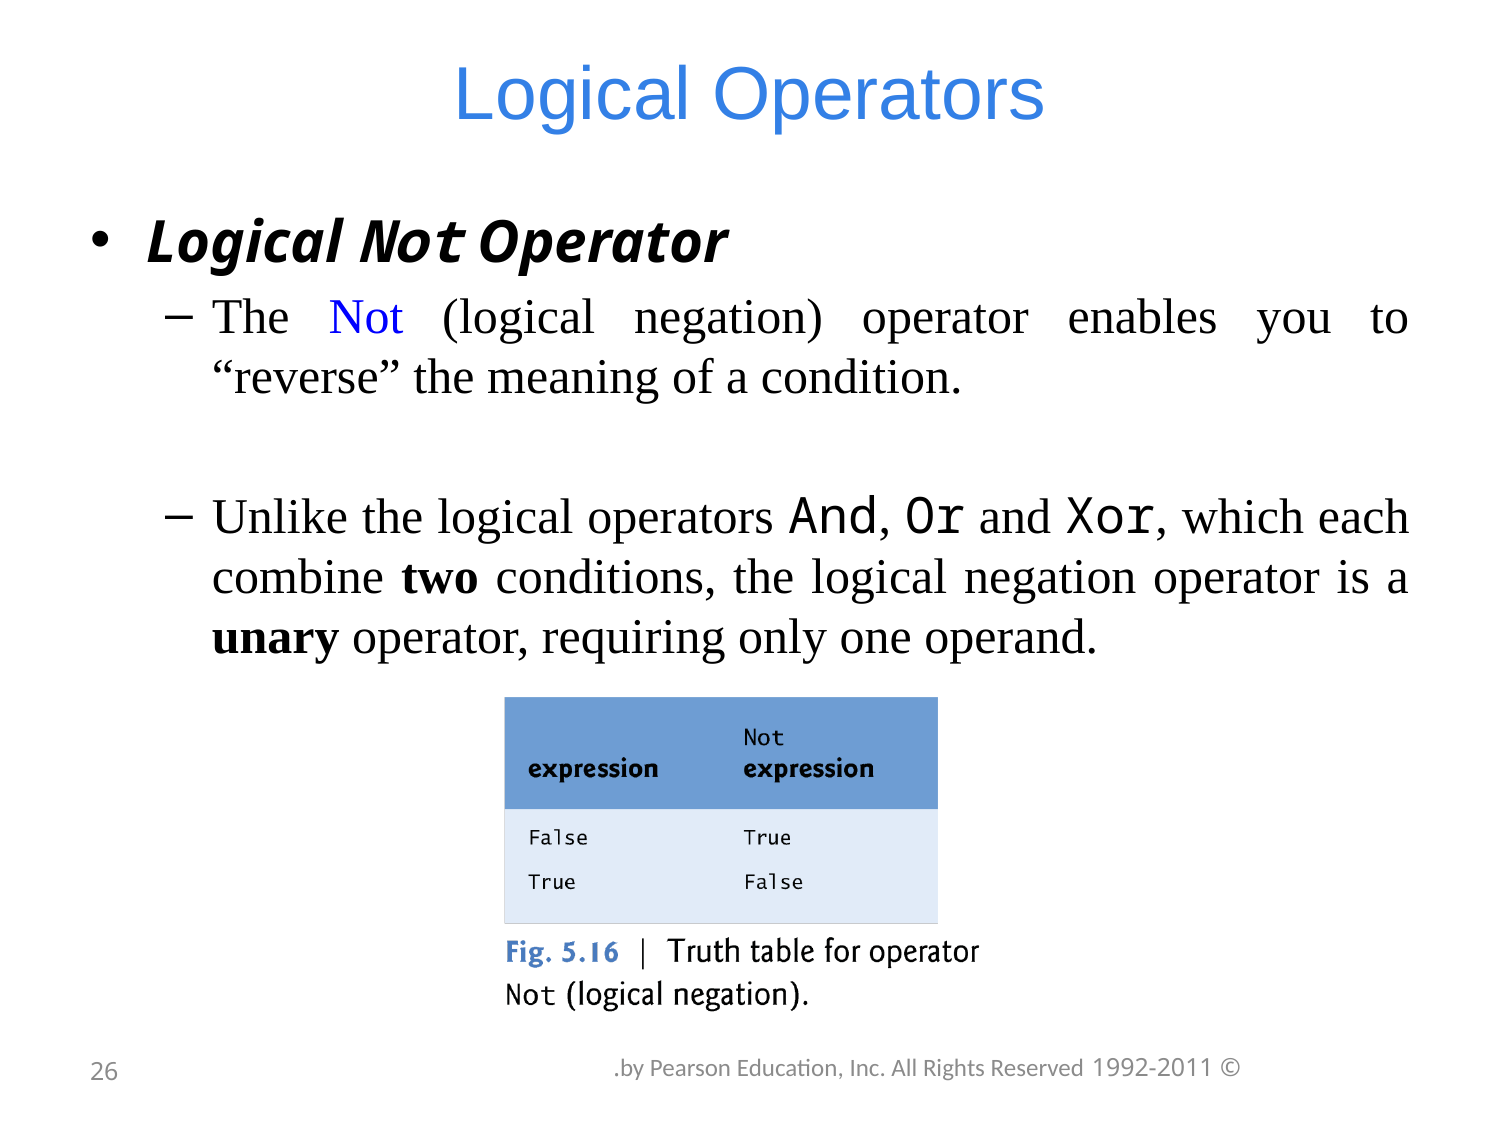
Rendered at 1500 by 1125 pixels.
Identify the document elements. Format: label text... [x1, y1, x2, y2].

slide_number 26 [75, 1042, 425, 1103]
footer © 1992-2011 by Pearson Education, Inc. All Rights Reserved. [431, 1046, 1424, 1087]
title Logical Operators [75, 0, 1425, 183]
list Logical Not Operator The Not (logical negation) operator enables you to “reverse” the meaning of a condition. Unlike the logical operators And, Or and Xor, which each combine two conditions, the logical negation operator is a unary operator, requiring only one operand. [75, 196, 1425, 939]
picture [487, 627, 1001, 1059]
